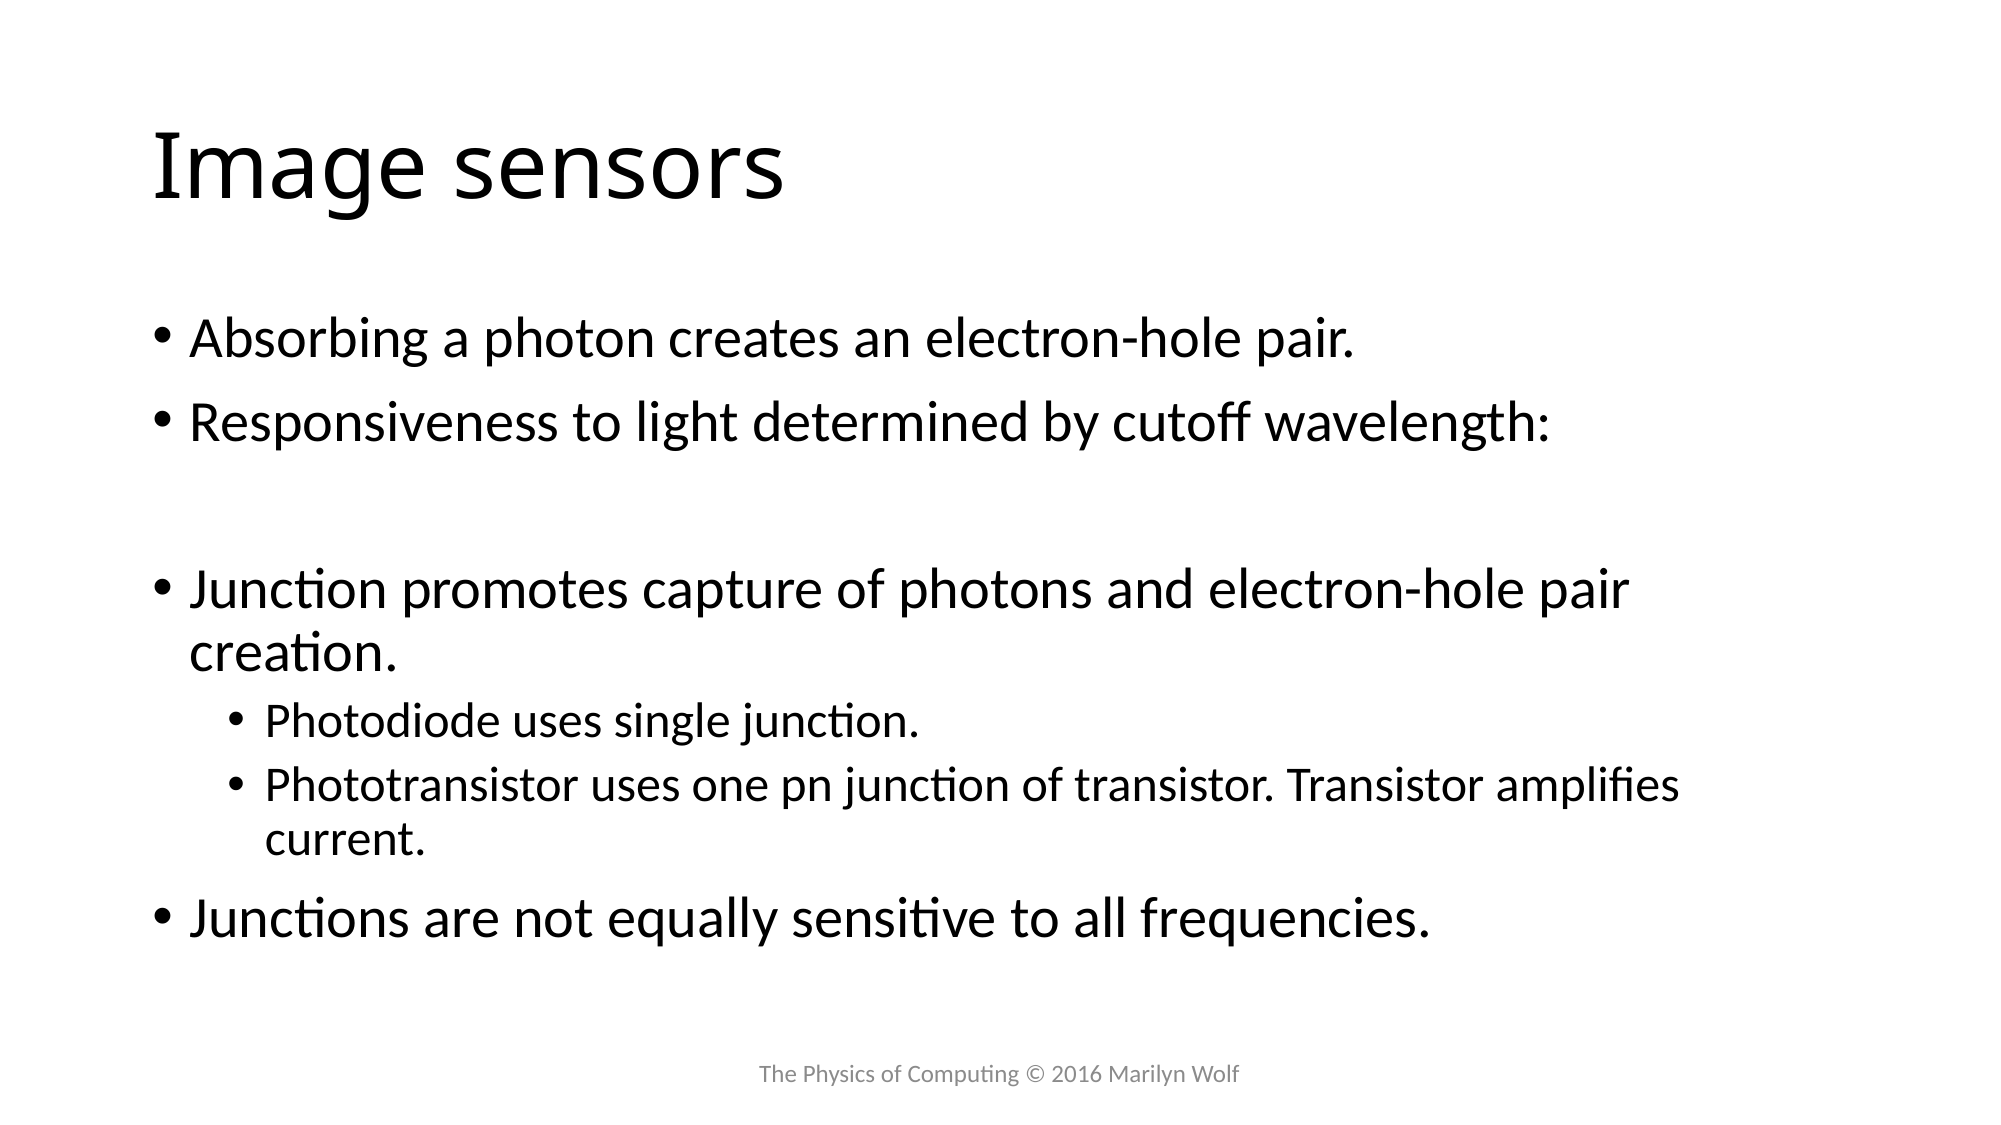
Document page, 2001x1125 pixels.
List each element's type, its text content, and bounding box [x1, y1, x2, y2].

footer The Physics of Computing © 2016 Marilyn Wolf [662, 1042, 1338, 1103]
title Image sensors [137, 59, 1863, 278]
